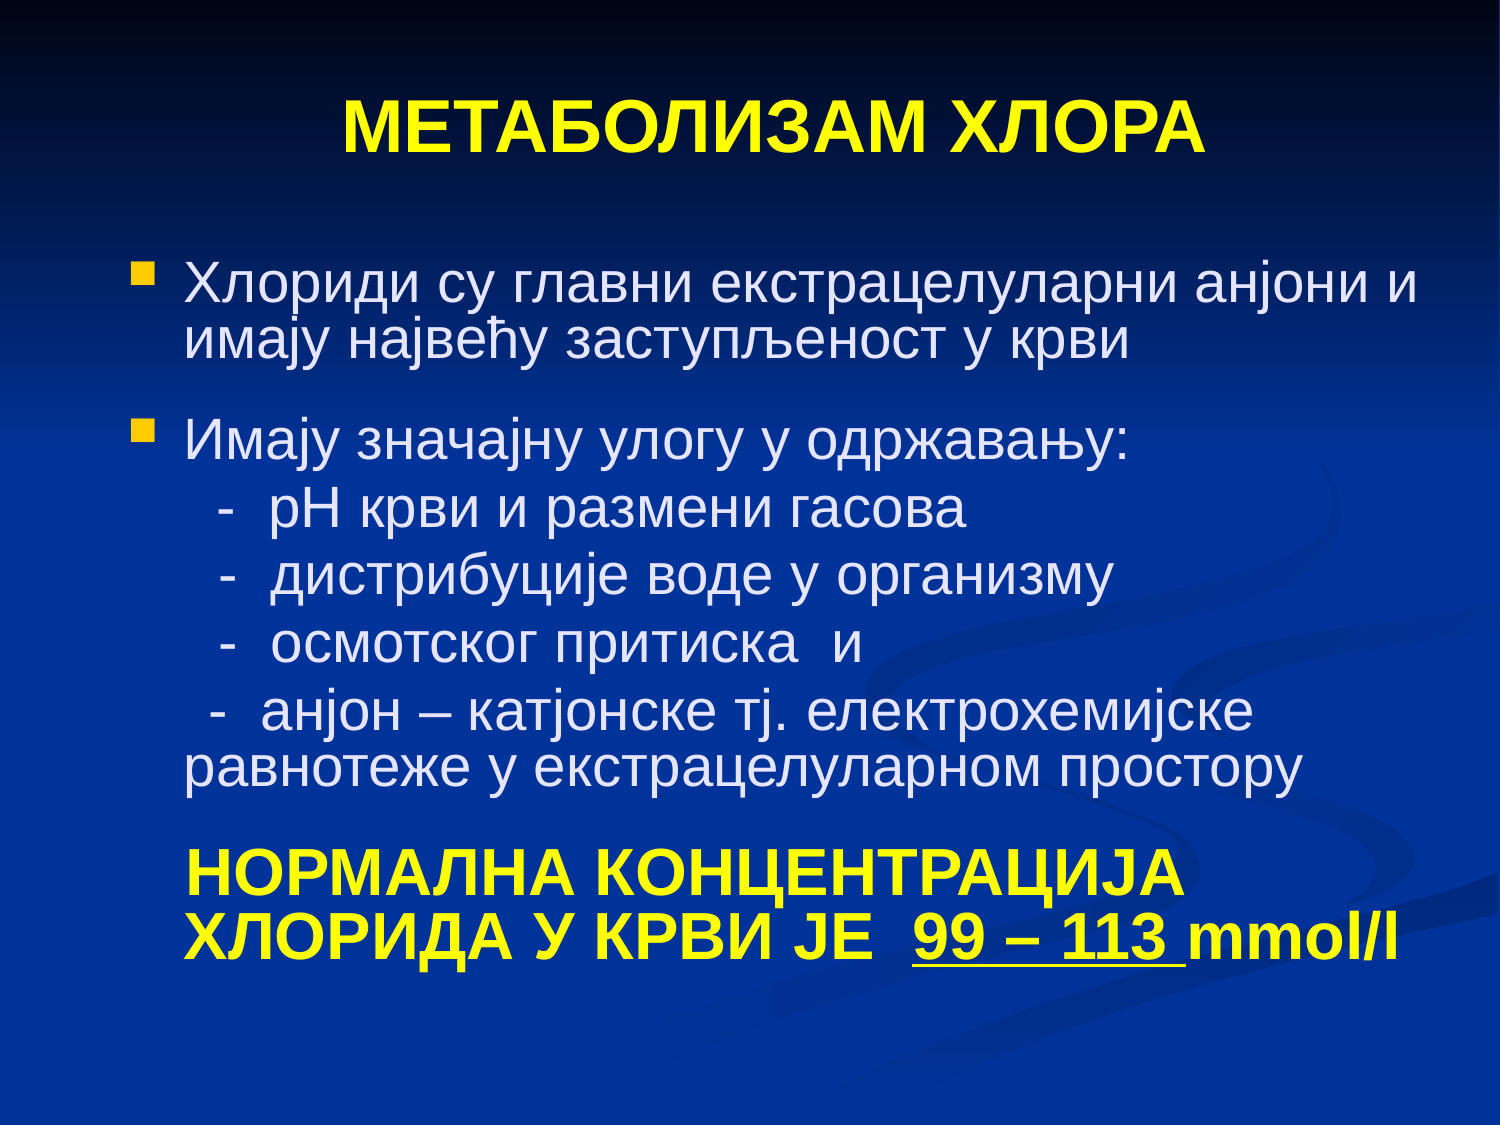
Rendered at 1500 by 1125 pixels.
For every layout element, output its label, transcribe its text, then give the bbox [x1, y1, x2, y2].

text_box МЕТАБОЛИЗАМ ХЛОРА [137, 62, 1413, 175]
list Хлориди су главни екстрацелуларни анјони и имају највећу заступљеност у крви Имају значајну улогу у одржавању: - pH крви и размени гасова - дистрибуције воде у организму - осмотског притиска и - анјон – катјонске тј. електрохемијске равнотеже у екстрацелуларном простору НОРМАЛНА КОНЦЕНТРАЦИЈА ХЛОРИДА У КРВИ ЈЕ 99 – 113 mmol/l [112, 249, 1500, 1101]
